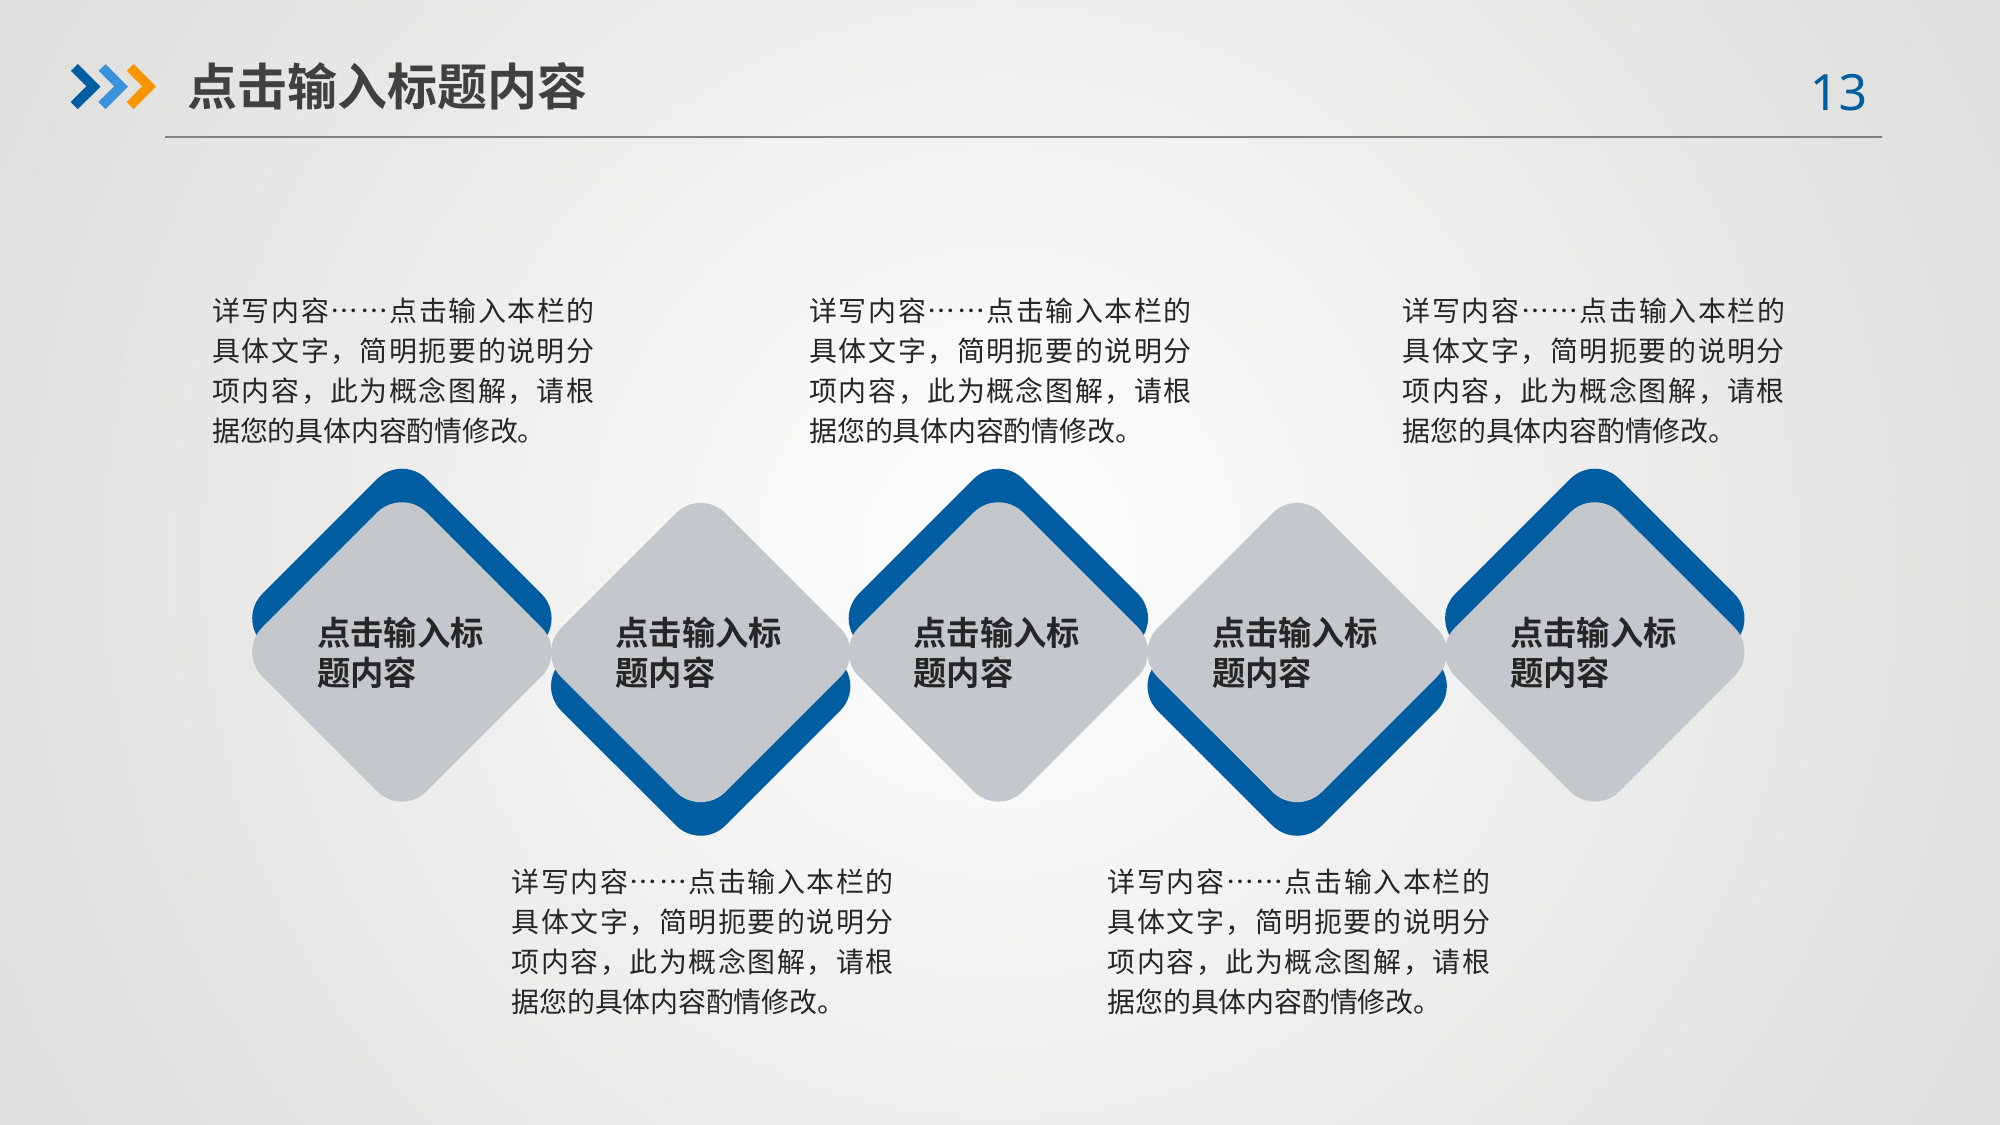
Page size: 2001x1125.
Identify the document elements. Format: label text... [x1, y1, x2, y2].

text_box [1180, 536, 1414, 803]
text_box 详写内容……点击输入本栏的具体文字，简明扼要的说明分项内容，此为概念图解，请根据您的具体内容酌情修改。 [809, 286, 1192, 447]
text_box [285, 501, 519, 769]
text_box 详写内容……点击输入本栏的具体文字，简明扼要的说明分项内容，此为概念图解，请根据您的具体内容酌情修改。 [1107, 857, 1490, 1018]
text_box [882, 501, 1115, 769]
picture [0, 0, 2000, 1125]
text_box 详写内容……点击输入本栏的具体文字，简明扼要的说明分项内容，此为概念图解，请根据您的具体内容酌情修改。 [212, 286, 595, 447]
text_box 详写内容……点击输入本栏的具体文字，简明扼要的说明分项内容，此为概念图解，请根据您的具体内容酌情修改。 [511, 857, 894, 1018]
text_box 点击输入标题内容 [187, 43, 654, 127]
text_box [1478, 501, 1712, 769]
text_box 详写内容……点击输入本栏的具体文字，简明扼要的说明分项内容，此为概念图解，请根据您的具体内容酌情修改。 [1402, 286, 1785, 447]
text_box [584, 536, 817, 803]
